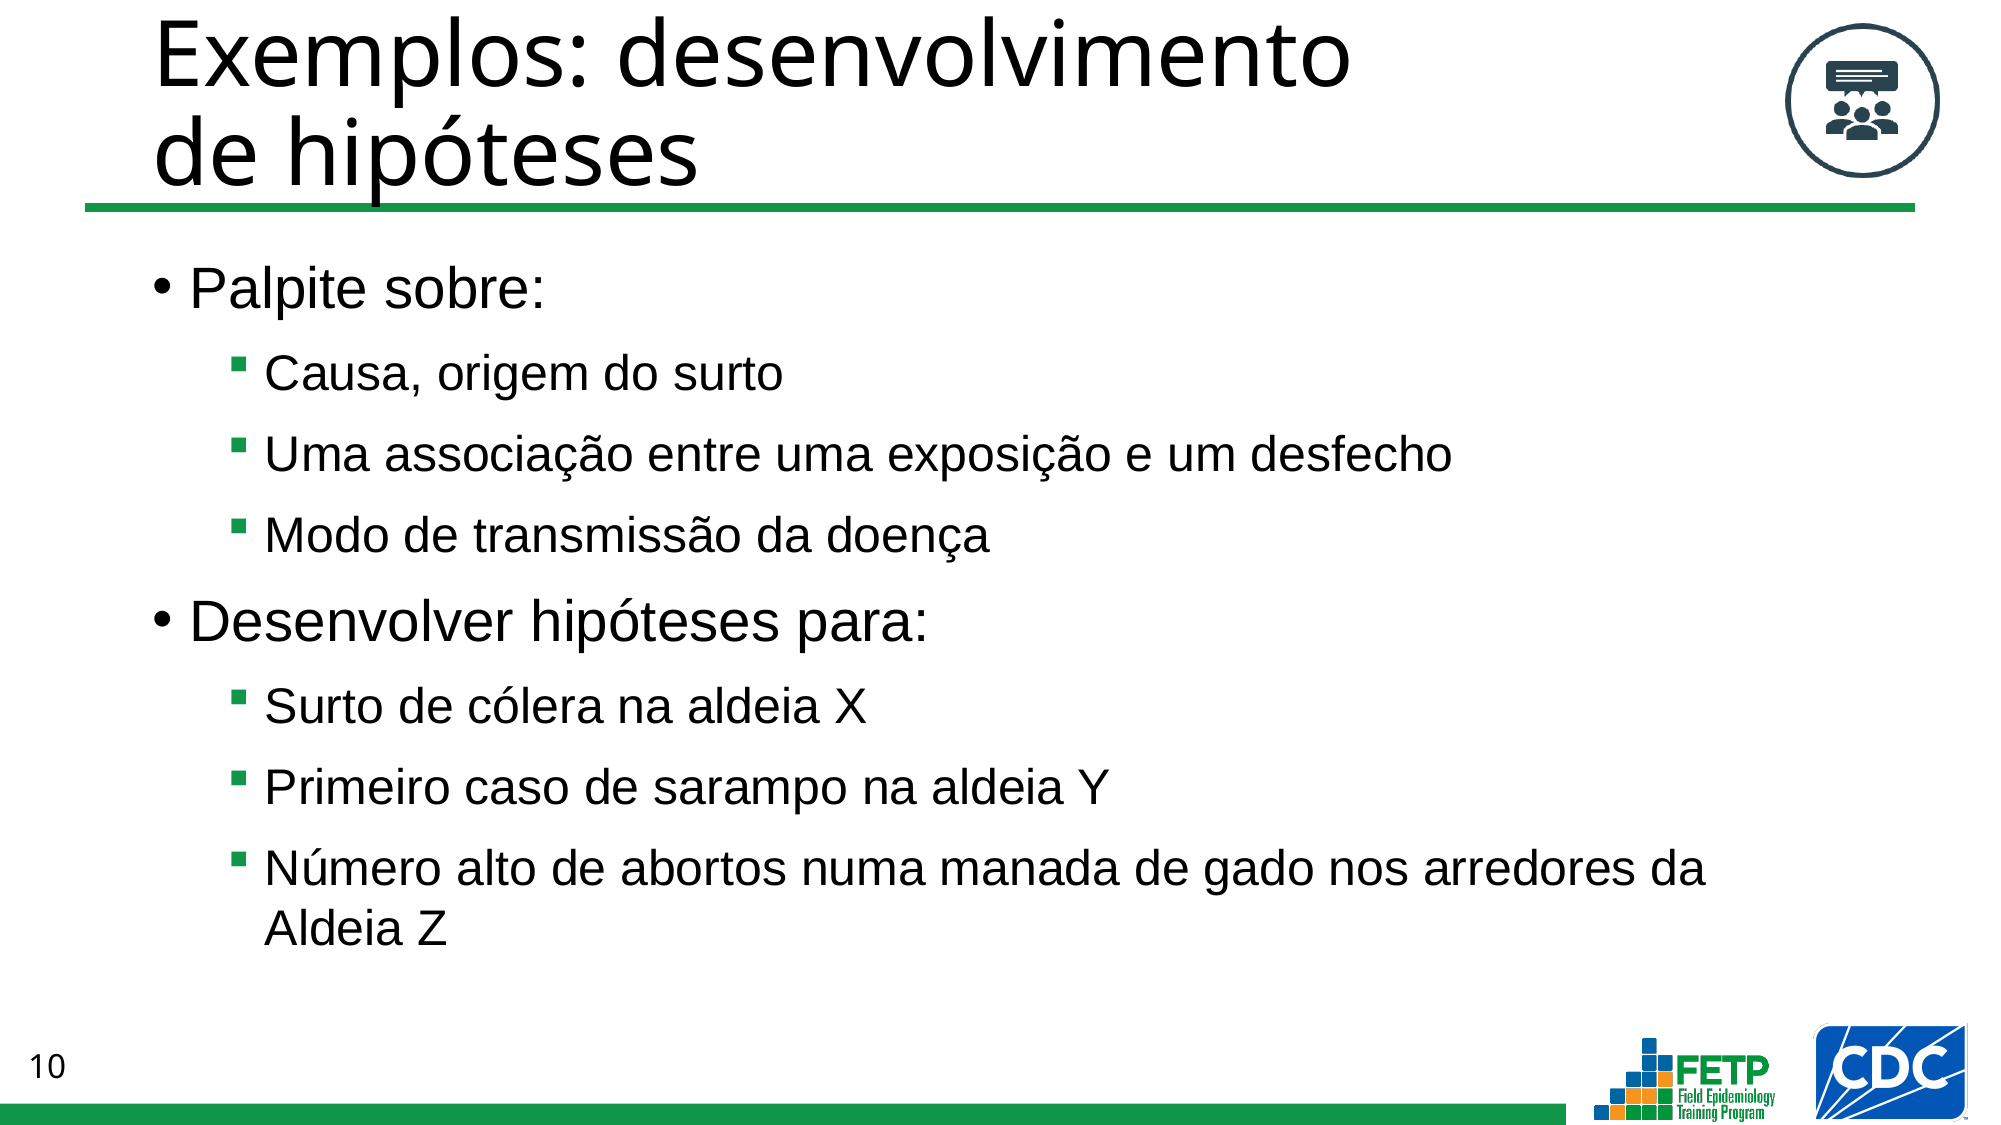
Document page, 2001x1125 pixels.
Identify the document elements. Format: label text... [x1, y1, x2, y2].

text_box [83, 75, 1863, 207]
title Exemplos: desenvolvimento de hipóteses [137, 0, 1738, 75]
picture [1813, 1023, 1968, 1122]
list Palpite sobre: Causa, origem do surto Uma associação entre uma exposição e um desfecho Modo de transmissão da doença Desenvolver hipóteses para: Surto de cólera na aldeia X Primeiro caso de sarampo na aldeia Y Número alto de abortos numa manada de gado nos arredores da Aldeia Z [137, 242, 1863, 1004]
picture [1594, 1038, 1775, 1122]
picture [1785, 23, 1940, 178]
